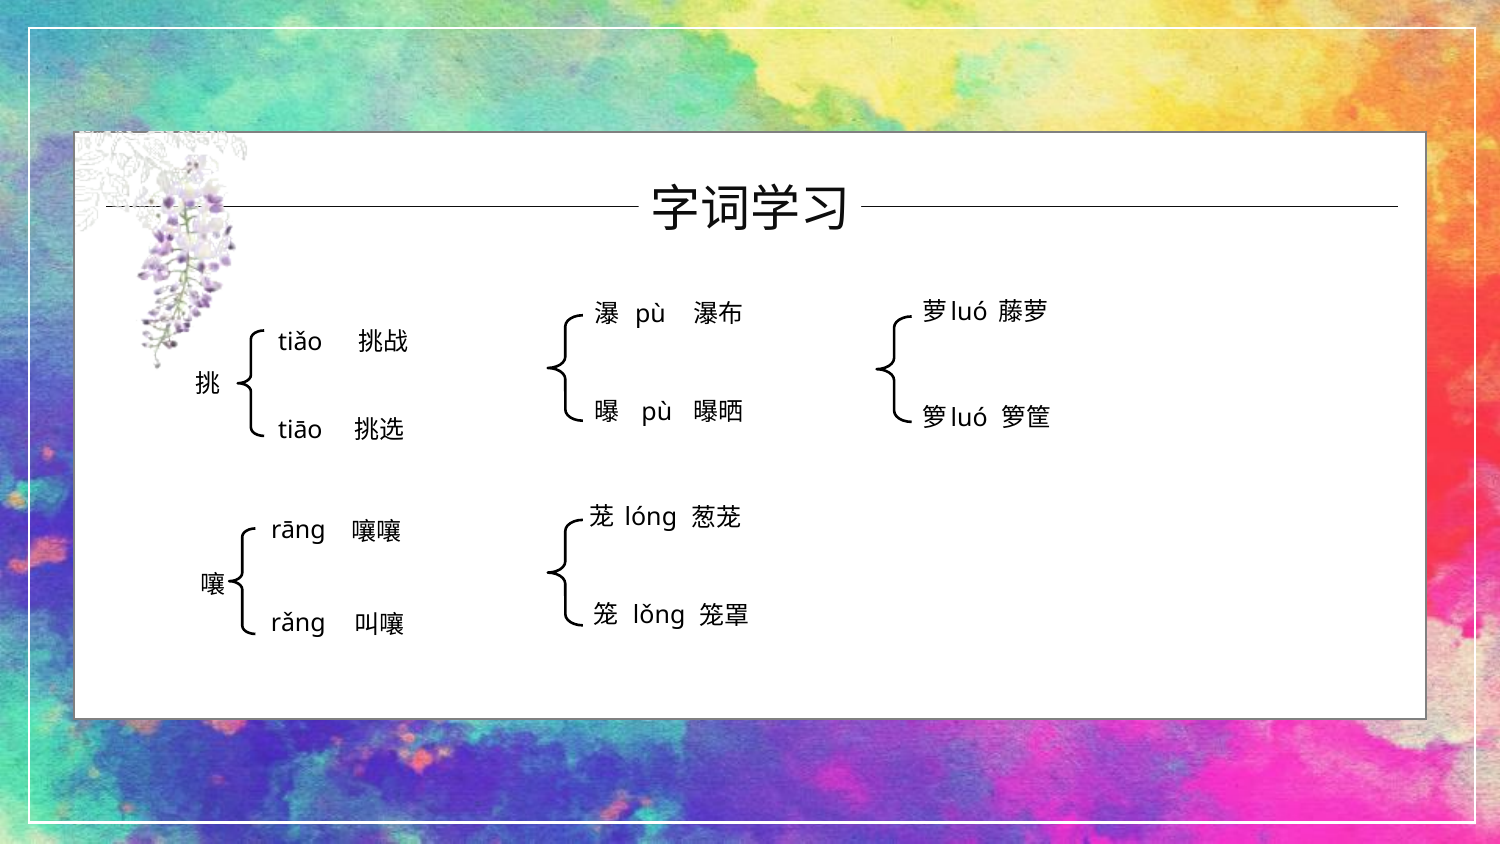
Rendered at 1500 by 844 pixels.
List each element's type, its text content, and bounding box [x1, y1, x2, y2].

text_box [180, 318, 424, 452]
text_box 字词学习 [638, 207, 862, 243]
text_box [28, 27, 1476, 824]
picture [0, 0, 1500, 844]
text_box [876, 288, 1068, 440]
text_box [547, 492, 766, 639]
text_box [547, 289, 760, 434]
text_box 字词学习 [638, 171, 862, 206]
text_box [185, 506, 421, 647]
